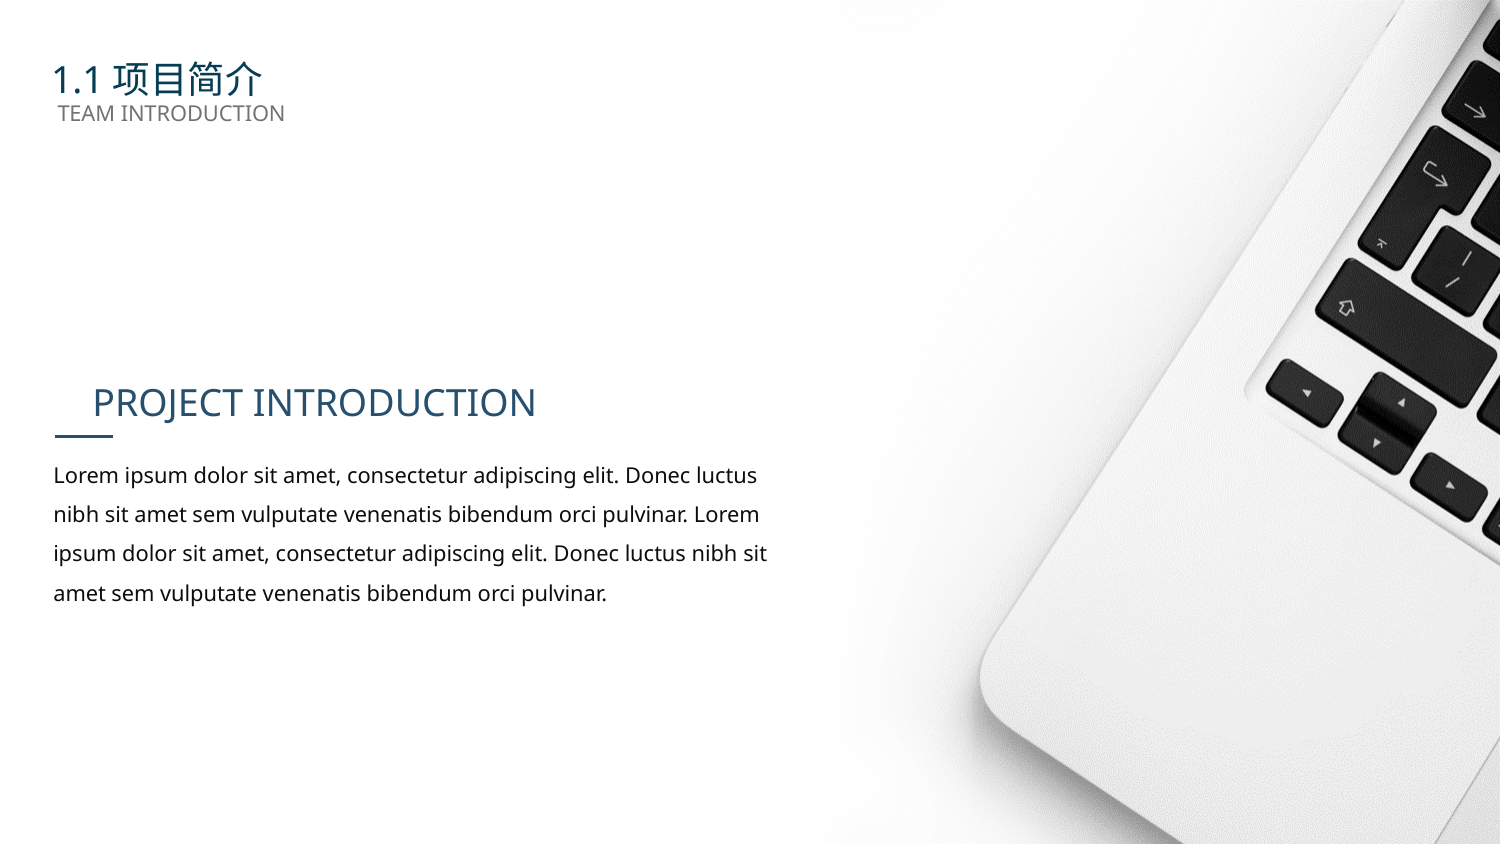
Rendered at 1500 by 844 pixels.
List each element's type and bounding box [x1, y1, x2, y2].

picture [0, 0, 1500, 844]
text_box [57, 44, 302, 134]
